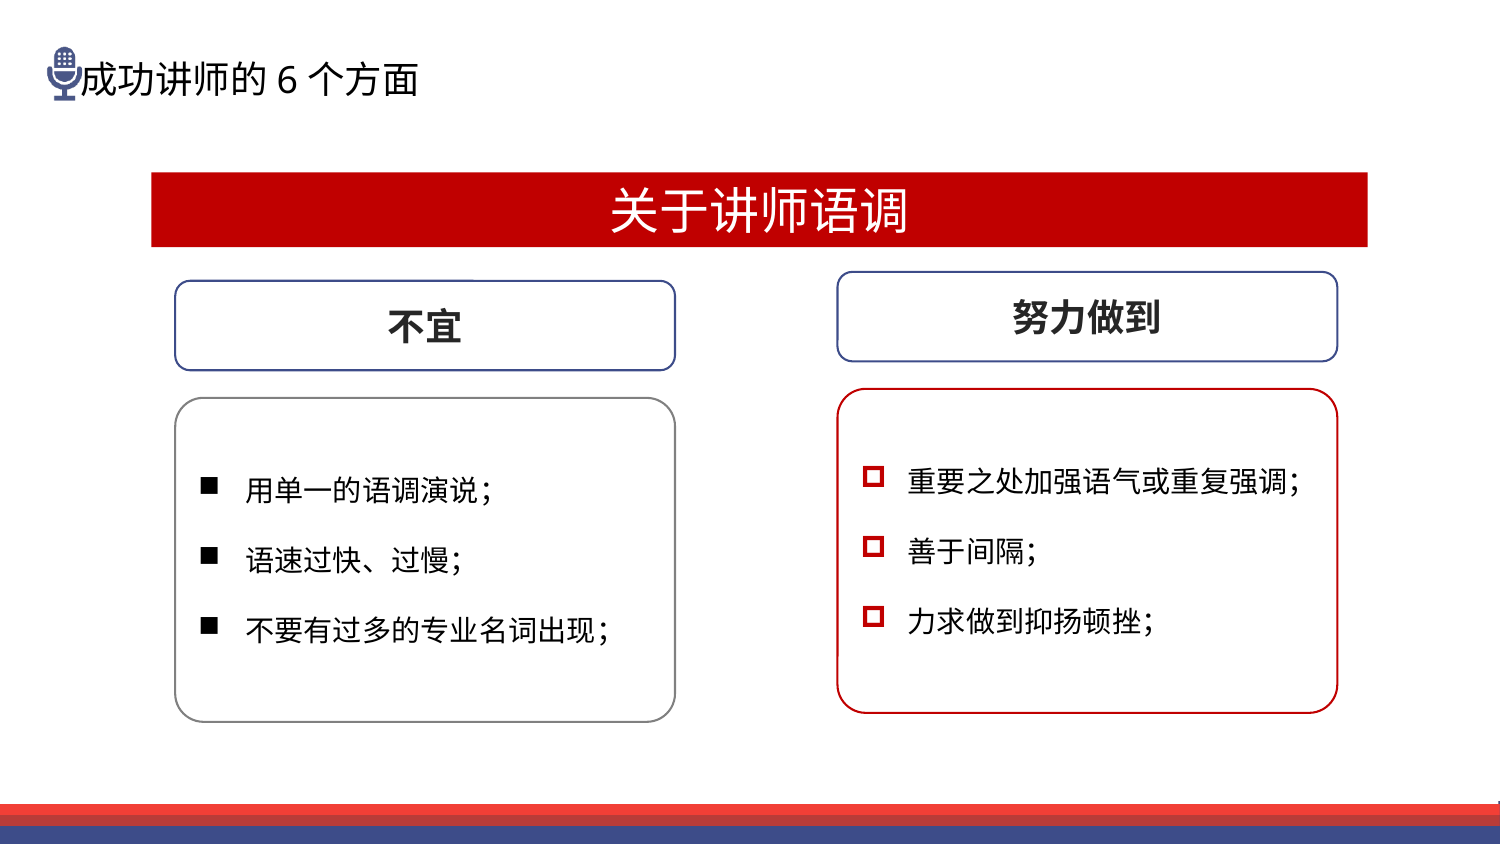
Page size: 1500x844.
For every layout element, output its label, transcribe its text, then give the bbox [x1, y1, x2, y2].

text_box 关于讲师语调 [151, 172, 1368, 248]
text_box 用单一的语调演说； 语速过快、过慢； 不要有过多的专业名词出现； [174, 396, 677, 723]
text_box 努力做到 [836, 270, 1339, 363]
text_box 重要之处加强语气或重复强调； 善于间隔； 力求做到抑扬顿挫； [836, 387, 1339, 714]
picture [0, 801, 1500, 844]
text_box 不宜 [174, 279, 677, 372]
picture [44, 44, 87, 101]
